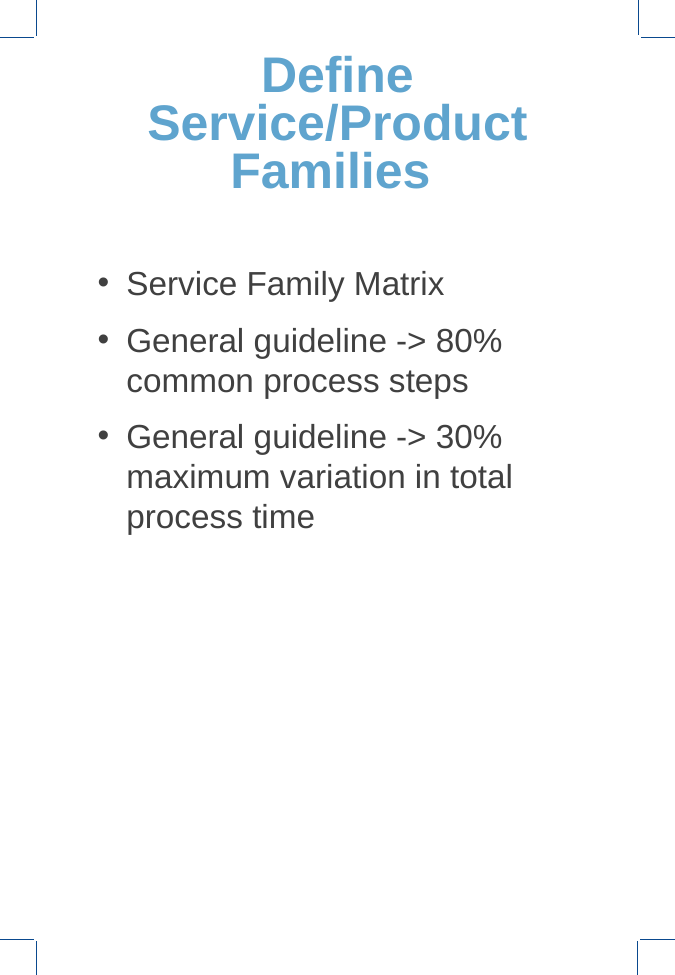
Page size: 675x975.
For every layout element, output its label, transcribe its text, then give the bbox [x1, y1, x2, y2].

title Define Service/Product Families [75, 52, 600, 198]
list Service Family Matrix General guideline -> 80% common process steps General guideline -> 30% maximum variation in total process time [97, 262, 578, 909]
